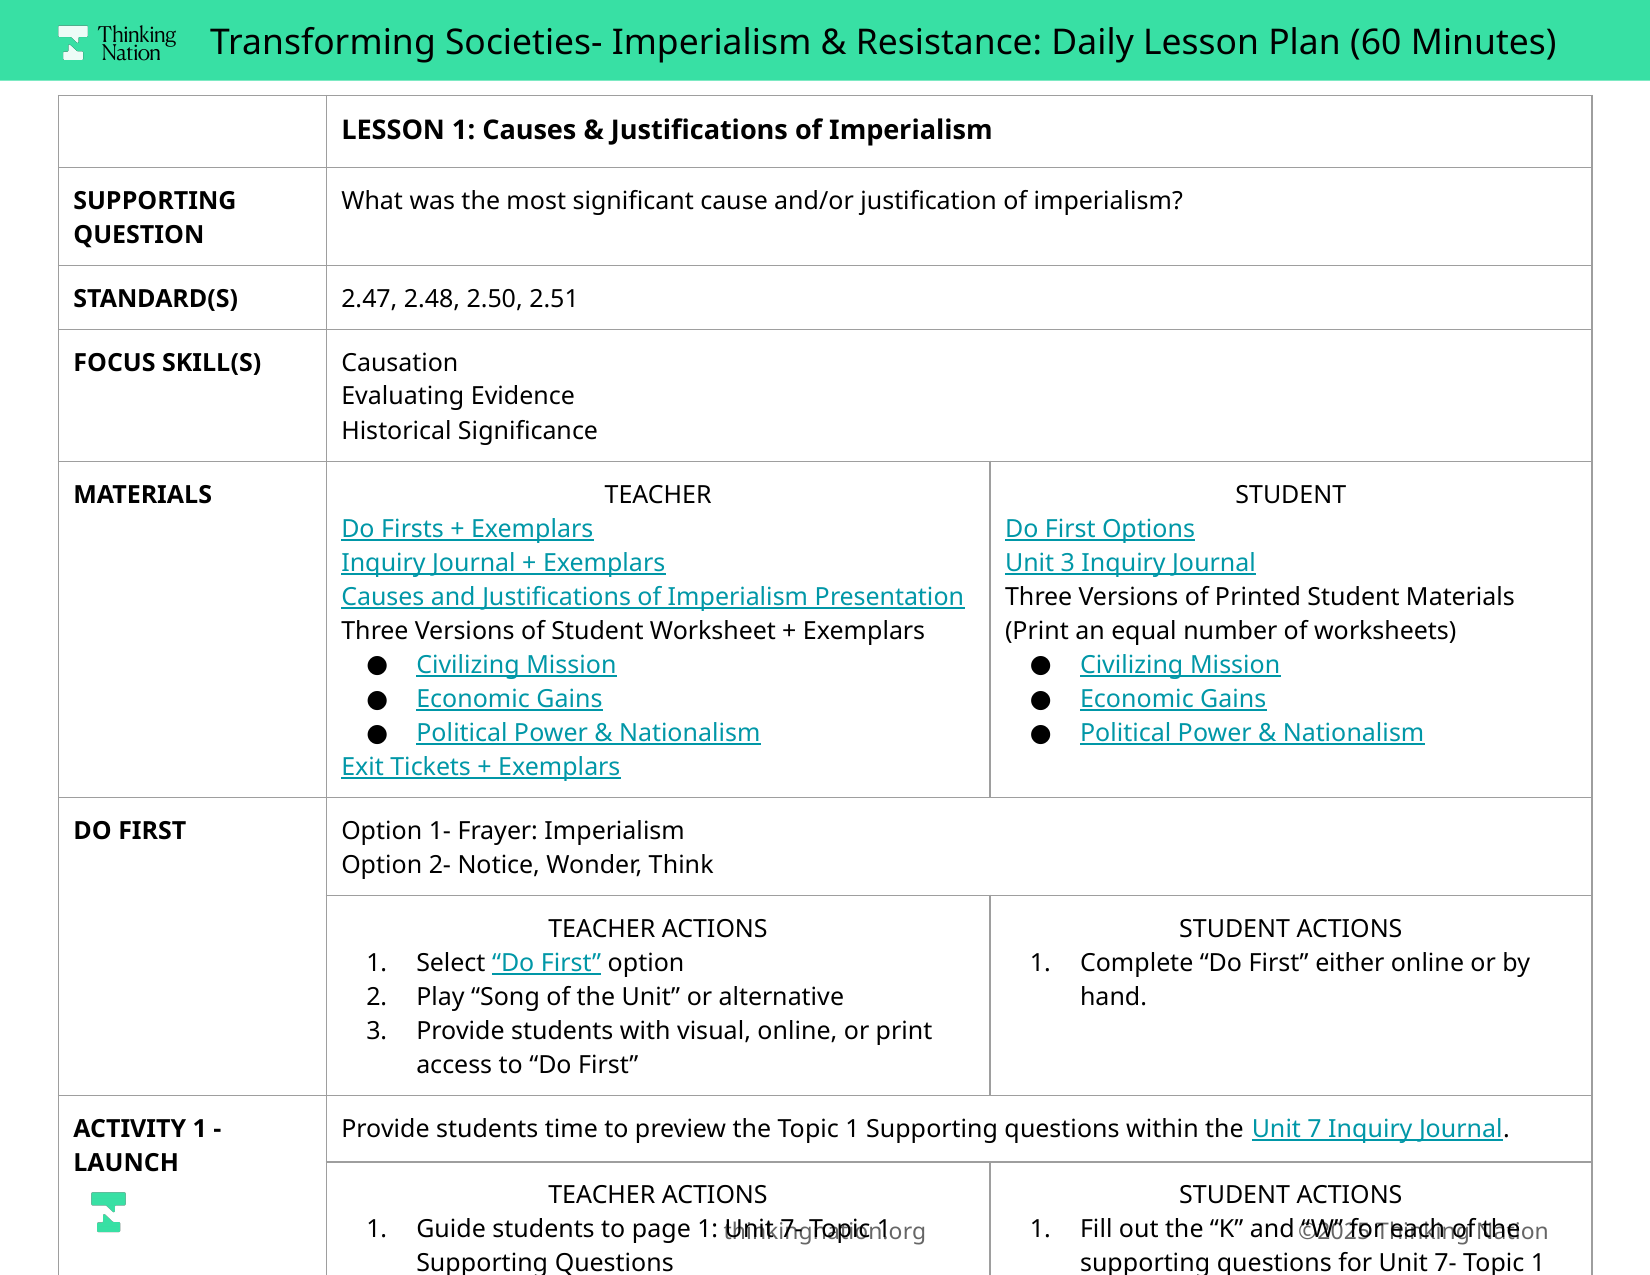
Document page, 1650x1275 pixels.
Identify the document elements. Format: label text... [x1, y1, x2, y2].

table_cell 2.47, 2.48, 2.50, 2.51 [327, 266, 1591, 329]
table_header LESSON 1: Causes & Justifications of Imperialism [327, 96, 1591, 167]
table_cell TEACHER Do Firsts + Exemplars Inquiry Journal + Exemplars Causes and Justifications of Imperialism Presentation Three Versions of Student Worksheet + Exemplars Civilizing Mission Economic Gains Political Power & Nationalism Exit Tickets + Exemplars [327, 462, 989, 797]
table_cell STANDARD(S) [59, 266, 326, 329]
table_cell MATERIALS [59, 462, 326, 797]
table_cell STUDENT Do First Options Unit 3 Inquiry Journal Three Versions of Printed Student Materials (Print an equal number of worksheets) Civilizing Mission Economic Gains Political Power & Nationalism [991, 462, 1591, 797]
text_box Transforming Societies- Imperialism & Resistance: Daily Lesson Plan (60 Minutes) [0, 0, 1650, 81]
picture [45, 14, 180, 85]
table_cell Causation Evaluating Evidence Historical Significance [327, 330, 1591, 461]
table_cell TEACHER ACTIONS Guide students to page 1: Unit 7- Topic 1 Supporting Questions [327, 1163, 989, 1275]
table_cell DO FIRST [59, 798, 326, 1095]
table_cell STUDENT ACTIONS Fill out the “K” and “W” for each of the supporting questions for Unit 7- Topic 1 [991, 1163, 1591, 1275]
table_header [59, 96, 326, 167]
table_cell STUDENT ACTIONS Complete “Do First” either online or by hand. [991, 896, 1591, 1095]
table_cell Provide students time to preview the Topic 1 Supporting questions within the Unit 7 Inquiry Journal. [327, 1096, 1591, 1161]
table_cell ACTIVITY 1 - LAUNCH [59, 1096, 326, 1275]
table_cell What was the most significant cause and/or justification of imperialism? [327, 168, 1591, 265]
table_cell TEACHER ACTIONS Select “Do First” option Play “Song of the Unit” or alternative Provide students with visual, online, or print access to “Do First” [327, 896, 989, 1095]
table_cell SUPPORTING QUESTION [59, 168, 326, 265]
table_cell FOCUS SKILL(S) [59, 330, 326, 461]
table_cell Option 1- Frayer: Imperialism Option 2- Notice, Wonder, Think [327, 798, 1591, 895]
picture [80, 1184, 136, 1240]
